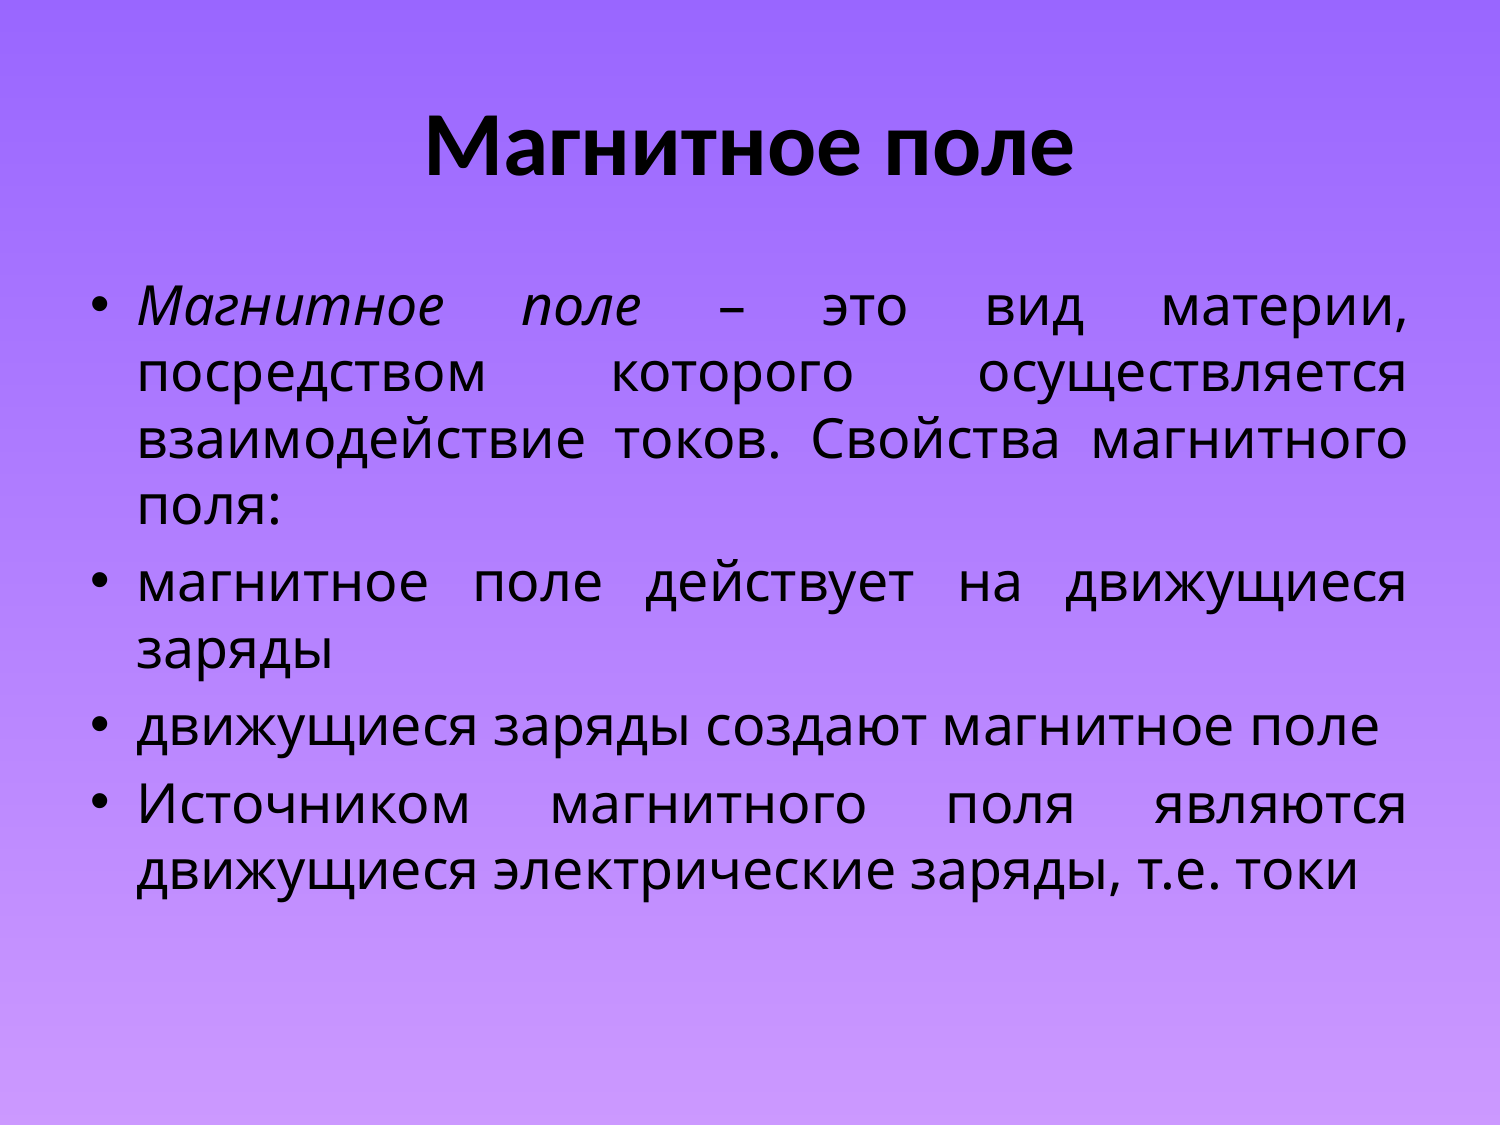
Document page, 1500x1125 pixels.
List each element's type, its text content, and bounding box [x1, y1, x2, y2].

list Магнитное поле – это вид материи, посредством которого осуществляется взаимодействие токов. Свойства магнитного поля: магнитное поле действует на движущиеся заряды движущиеся заряды создают магнитное поле Источником магнитного поля являются движущиеся электрические заряды, т.е. токи [75, 262, 1425, 1005]
title Магнитное поле [75, 45, 1425, 233]
